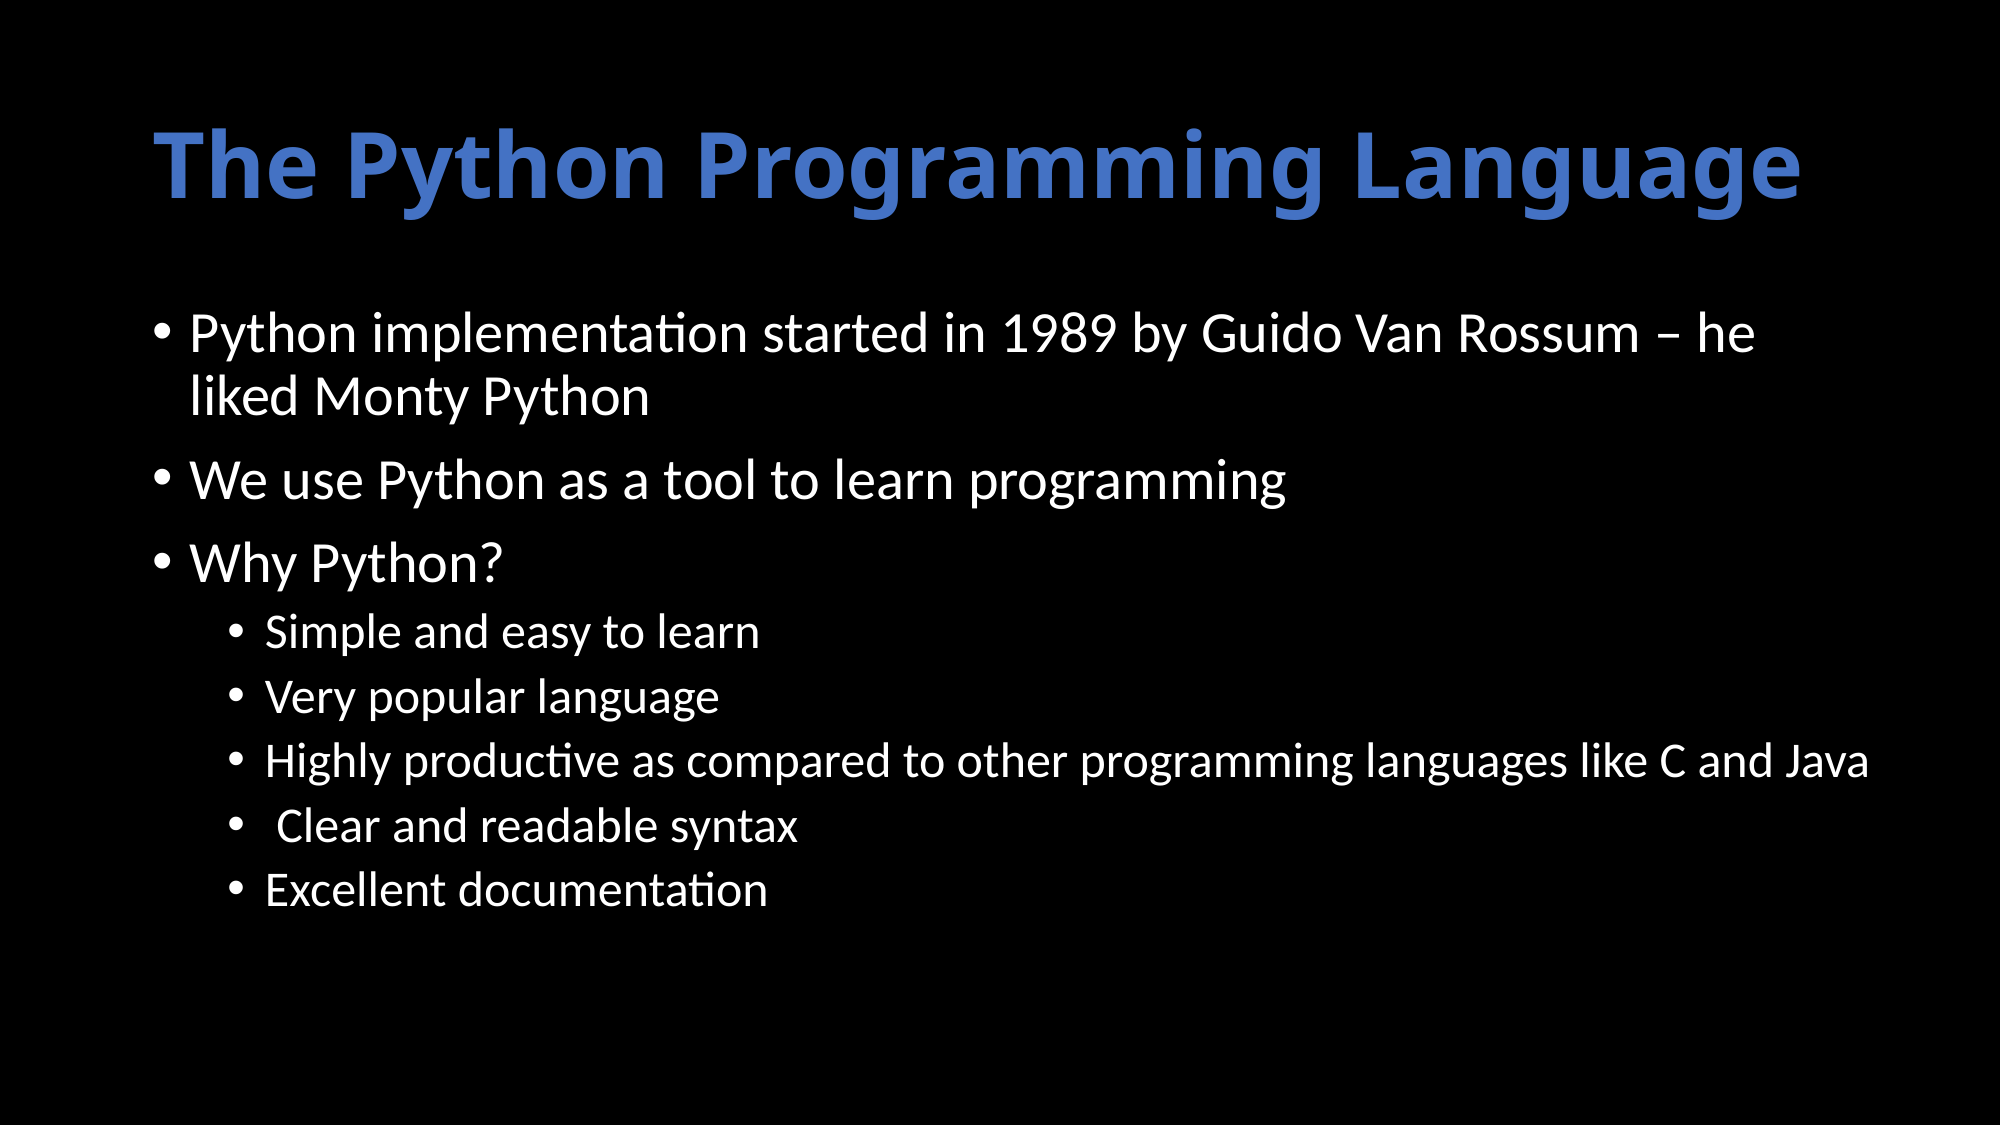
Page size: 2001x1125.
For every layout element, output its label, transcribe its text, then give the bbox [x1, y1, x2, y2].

title The Python Programming Language [137, 59, 1863, 204]
list Python implementation started in 1989 by Guido Van Rossum – he liked Monty Python We use Python as a tool to learn programming Why Python? Simple and easy to learn Very popular language Highly productive as compared to other programming languages like C and Java Clear and readable syntax Excellent documentation [137, 204, 1894, 1098]
